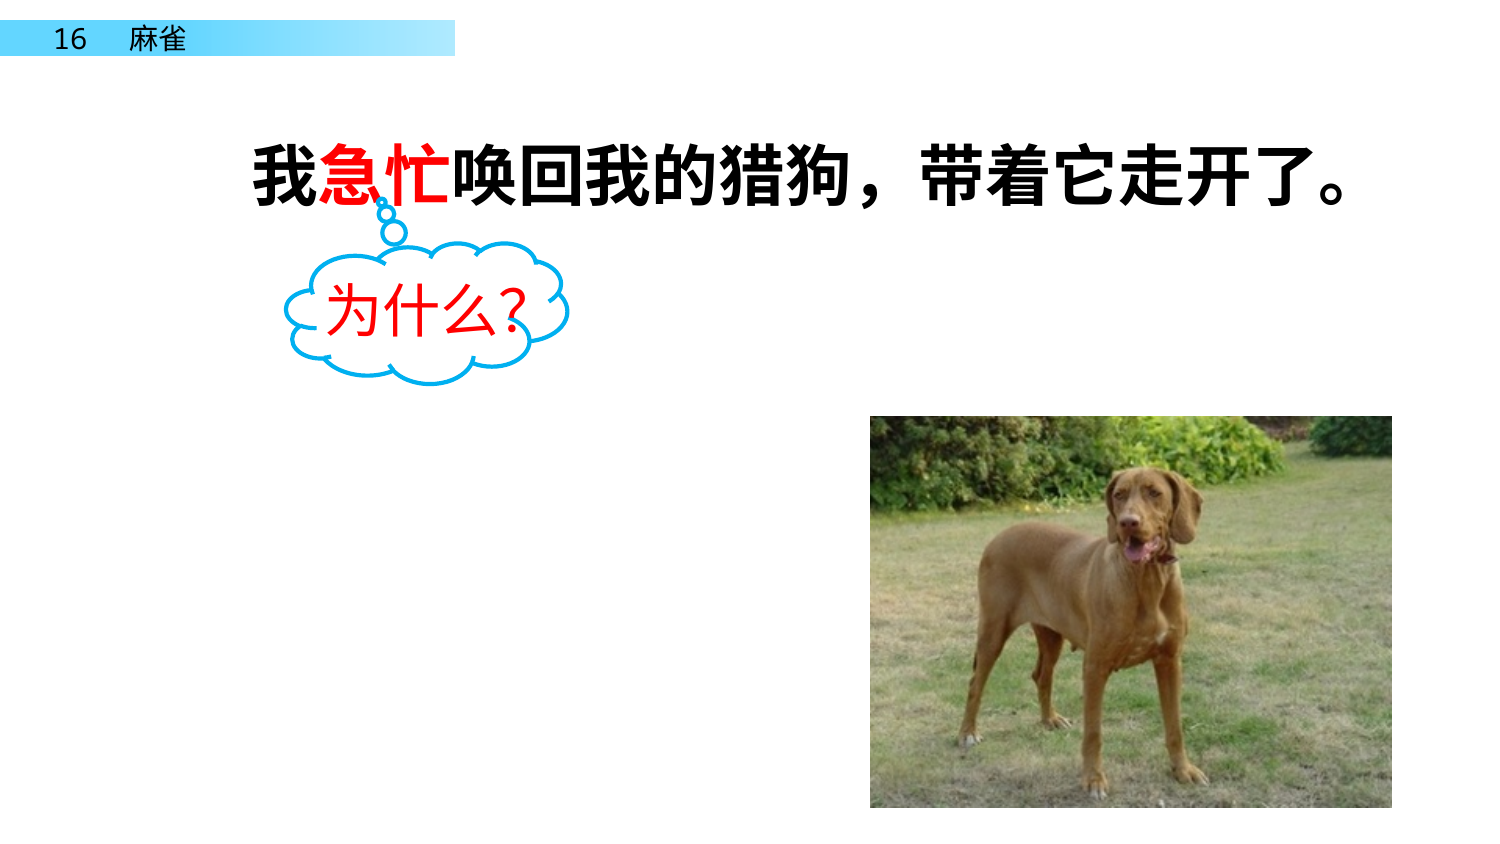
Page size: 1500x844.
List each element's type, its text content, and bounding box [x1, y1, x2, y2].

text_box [285, 242, 568, 384]
picture [869, 416, 1393, 808]
text_box 我急忙唤回我的猎狗，带着它走开了。 [236, 126, 1401, 222]
